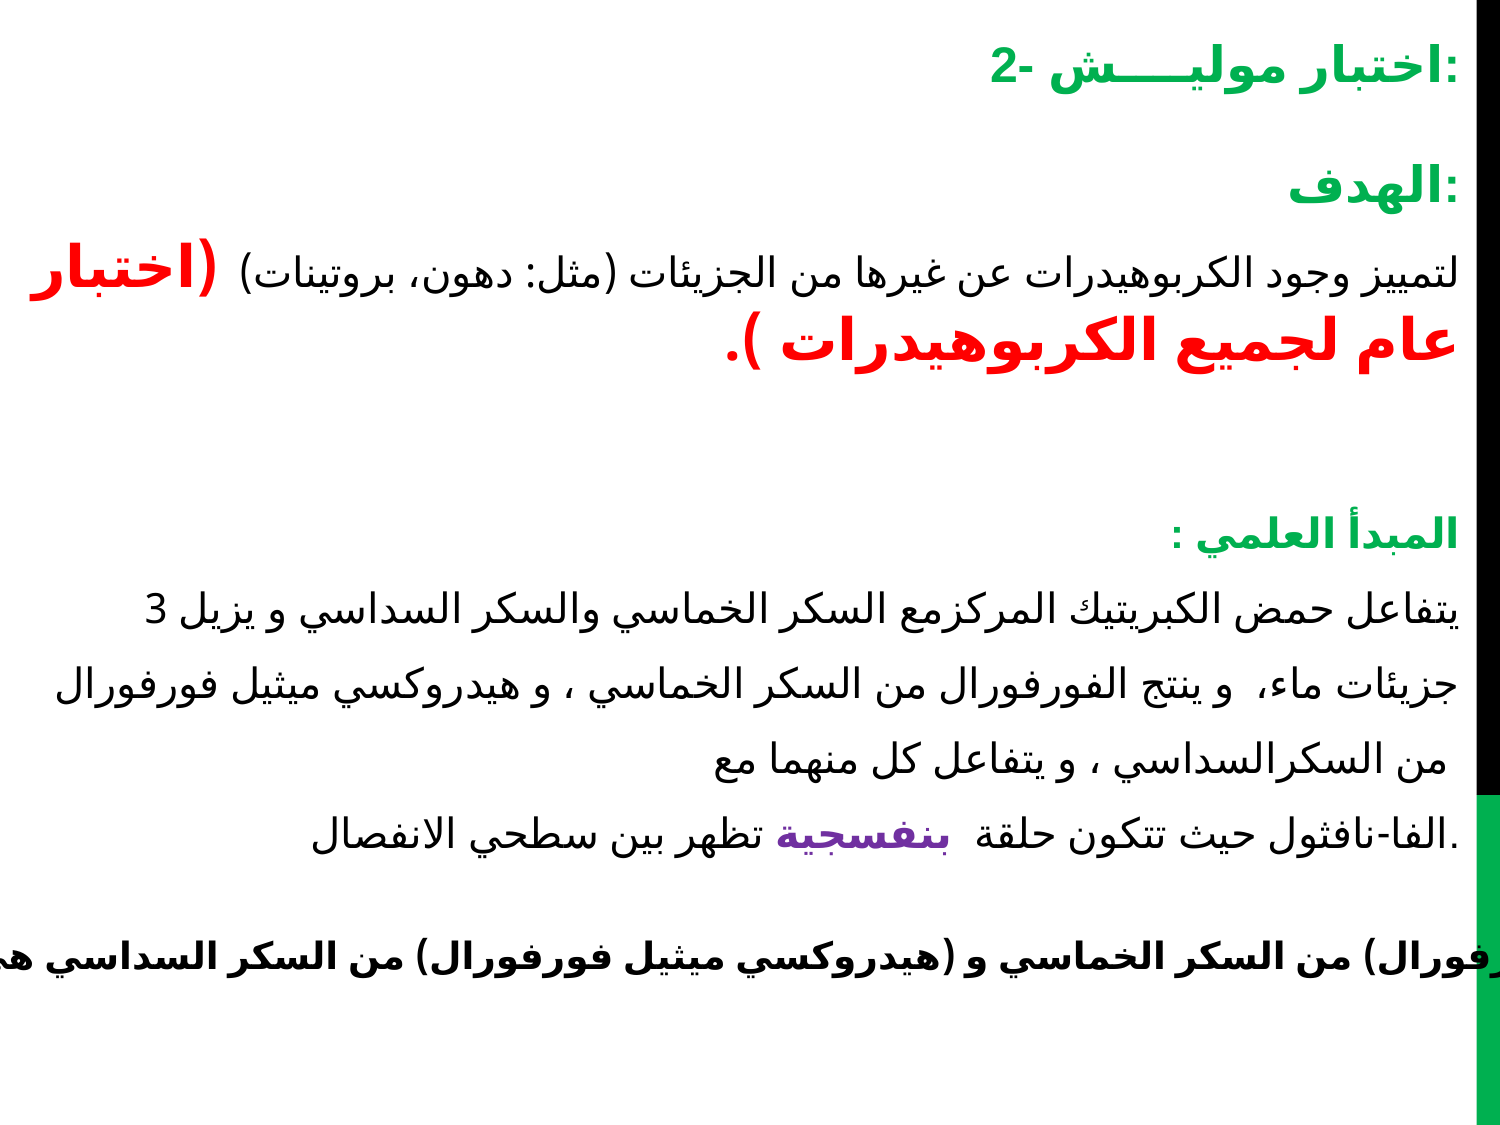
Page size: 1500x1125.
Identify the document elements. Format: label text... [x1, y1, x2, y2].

text_box 2- اختبار موليــــش: الهدف: لتمييز وجود الكربوهيدرات عن غيرها من الجزيئات (مثل: دهون، بروتينات) (اختبار عام لجميع الكربوهيدرات ). : المبدأ العلمي يتفاعل حمض الكبريتيك المركزمع السكر الخماسي والسكر السداسي و يزيل 3 جزيئات ماء، و ينتج الفورفورال من السكر الخماسي ، و هيدروكسي ميثيل فورفورال من السكرالسداسي ، و يتفاعل كل منهما مع الفا-نافثول حيث تتكون حلقة بنفسجية تظهر بين سطحي الانفصال. [0, 24, 1475, 865]
text_box ملاحظة : (الفورفورال) من السكر الخماسي و (هيدروكسي ميثيل فورفورال) من السكر السداسي هي ألدهيدات. [0, 924, 1500, 985]
